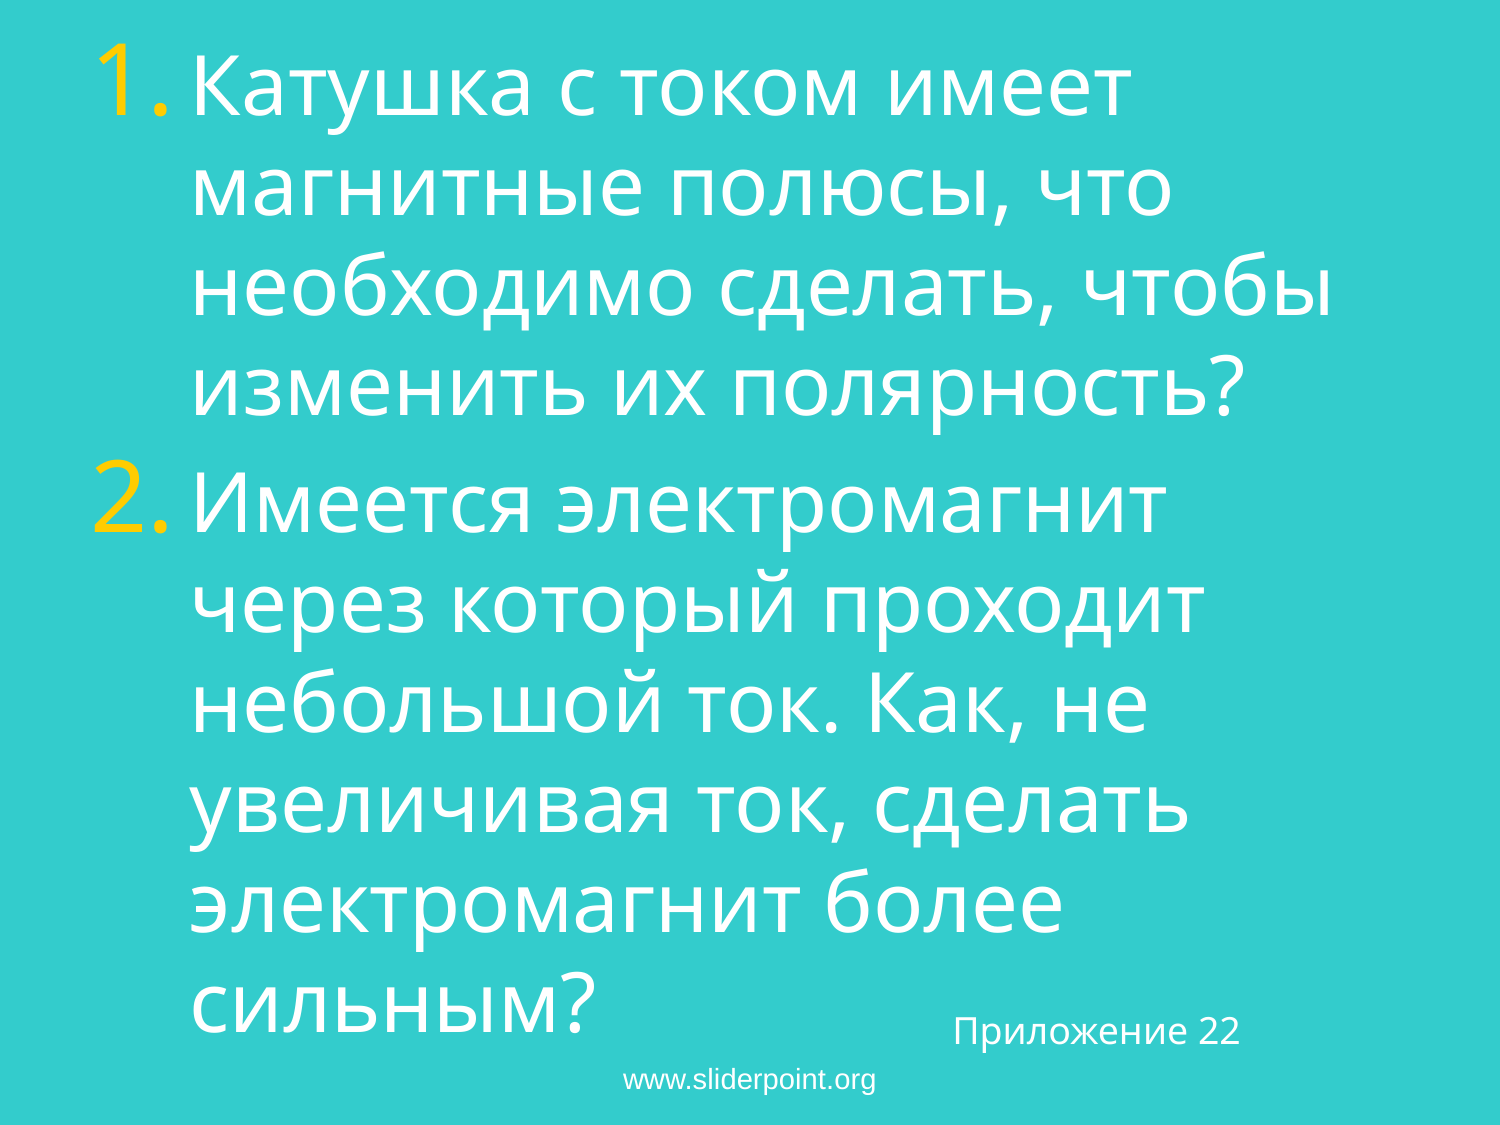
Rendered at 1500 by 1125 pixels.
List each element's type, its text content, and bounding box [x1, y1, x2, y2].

list Катушка с током имеет магнитные полюсы, что необходимо сделать, чтобы изменить их полярность? Имеется электромагнит через который проходит небольшой ток. Как, не увеличивая ток, сделать электромагнит более сильным? [74, 24, 1426, 988]
footer www.sliderpoint.org [512, 1024, 988, 1103]
text_box Приложение 22 [937, 999, 1388, 1118]
